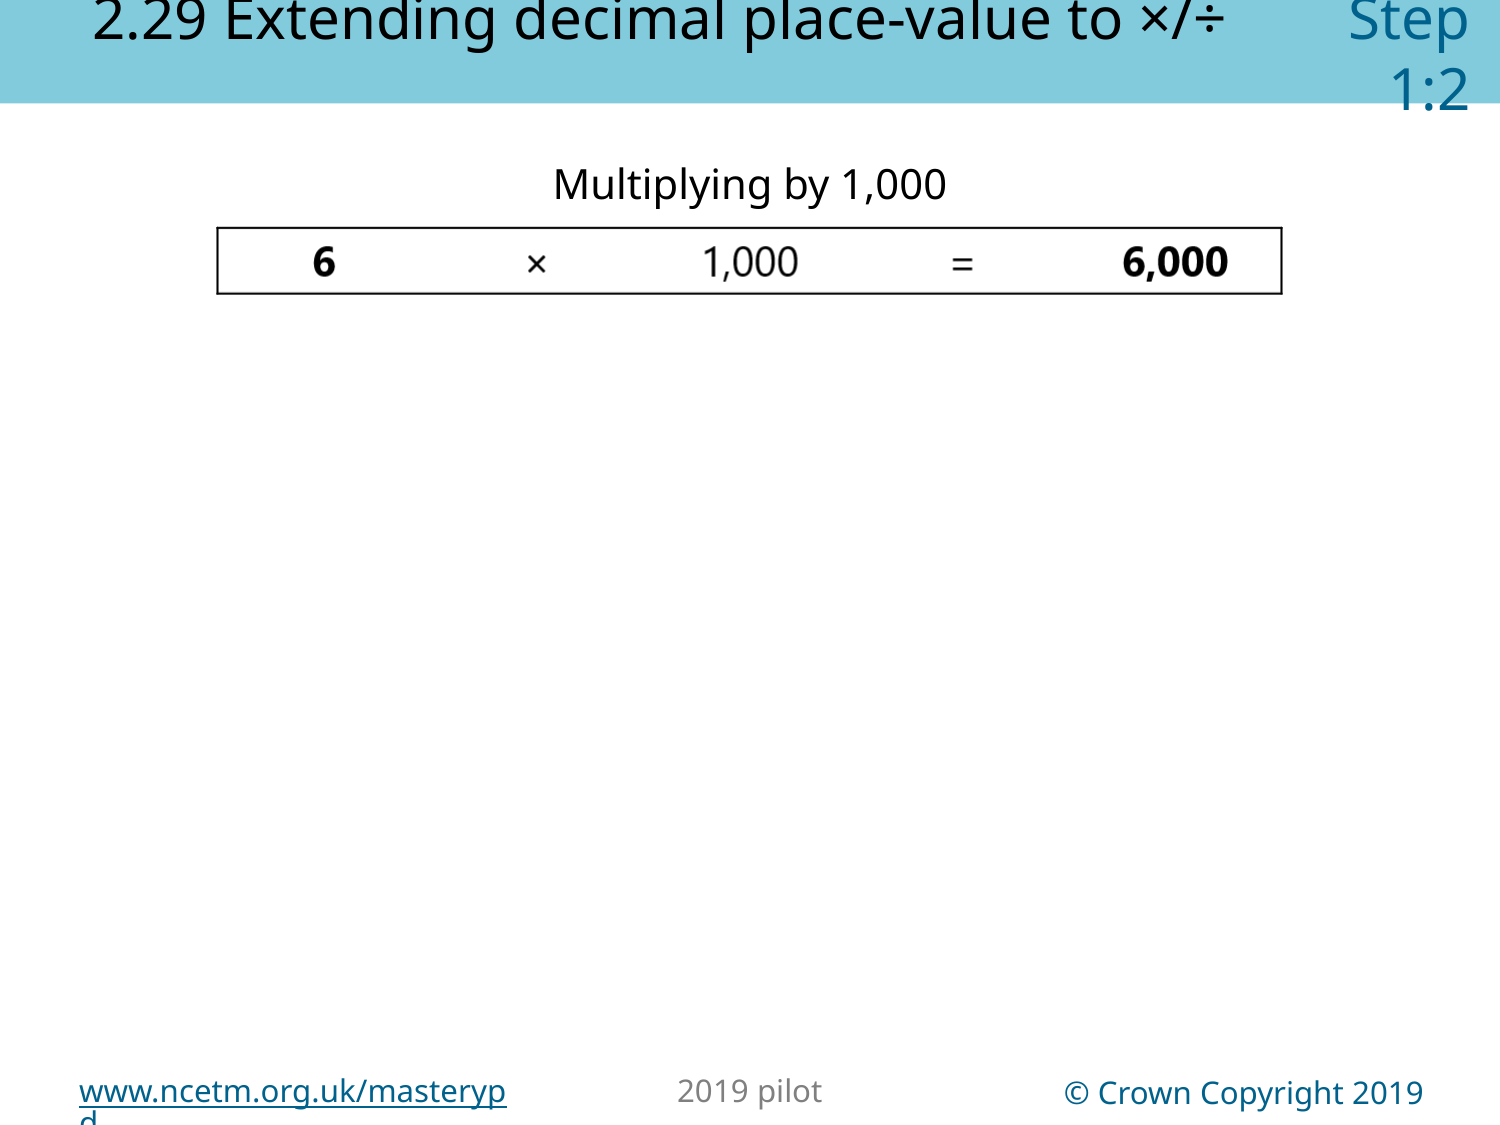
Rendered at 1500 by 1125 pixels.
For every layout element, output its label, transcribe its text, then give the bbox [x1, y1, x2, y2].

list 2.29 Extending decimal place-value to ×/÷ Step 1:2 [0, 0, 1500, 104]
picture [216, 222, 1285, 313]
text_box Multiplying by 1,000 [537, 150, 963, 216]
